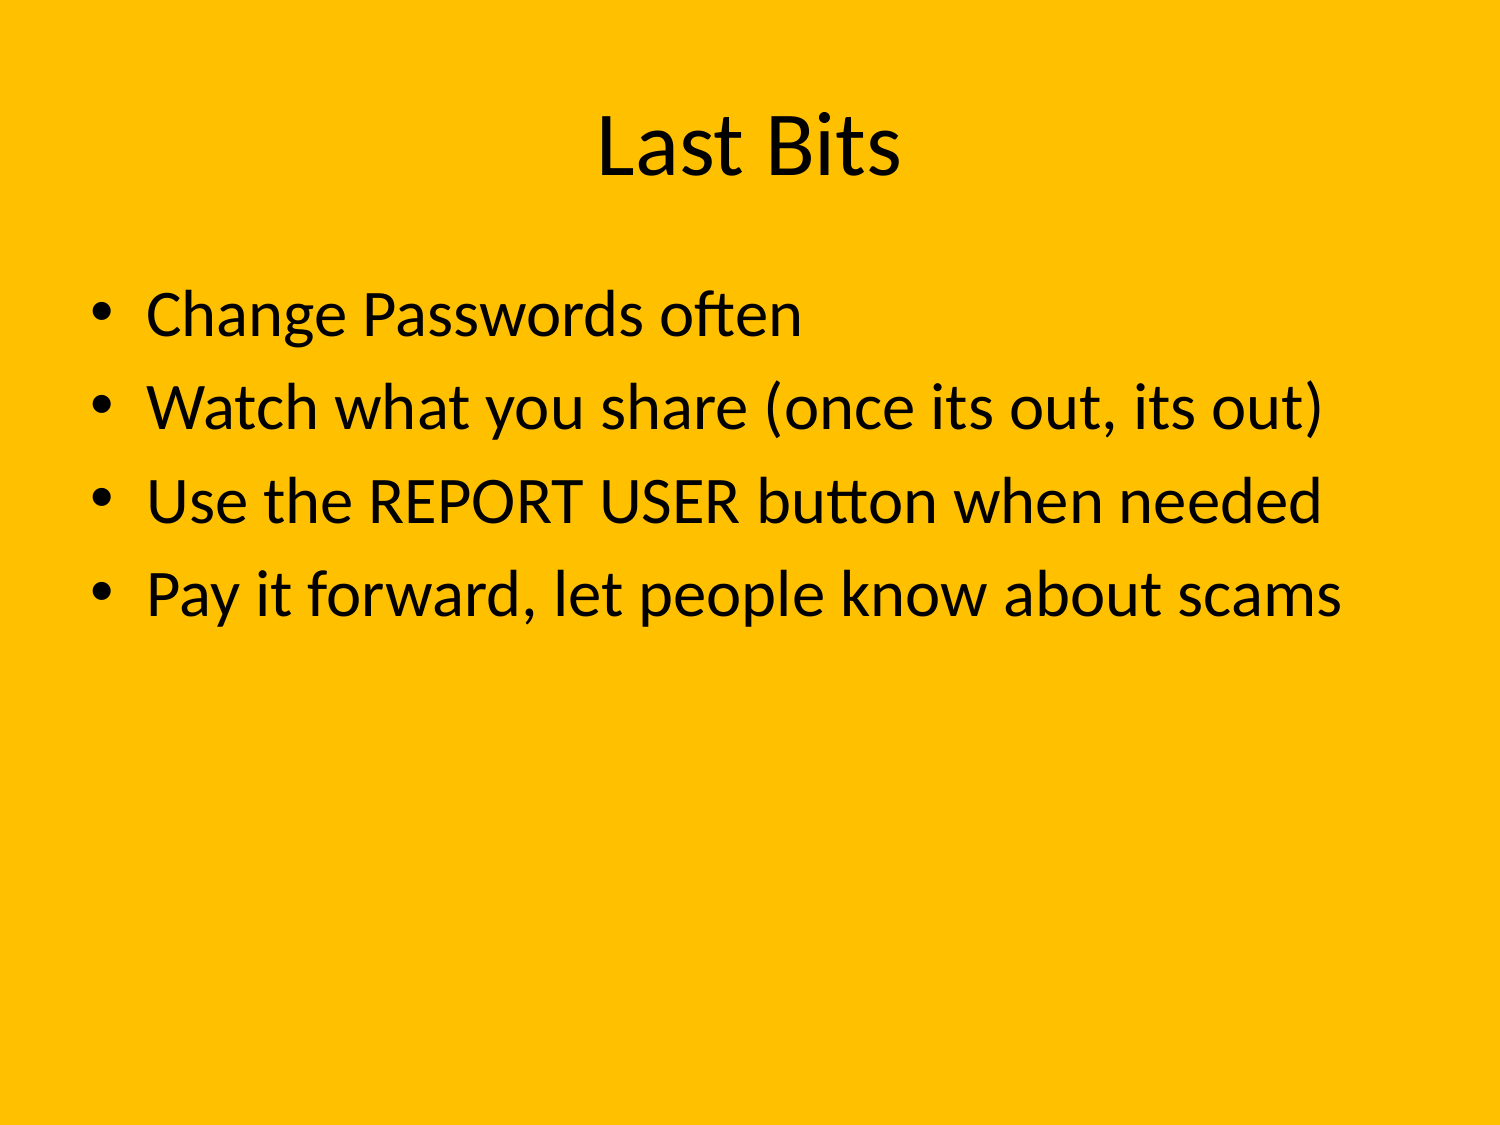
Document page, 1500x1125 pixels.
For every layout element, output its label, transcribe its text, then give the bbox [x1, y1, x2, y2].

list Change Passwords often Watch what you share (once its out, its out) Use the REPORT USER button when needed Pay it forward, let people know about scams [75, 262, 1425, 1005]
title Last Bits [75, 45, 1425, 233]
